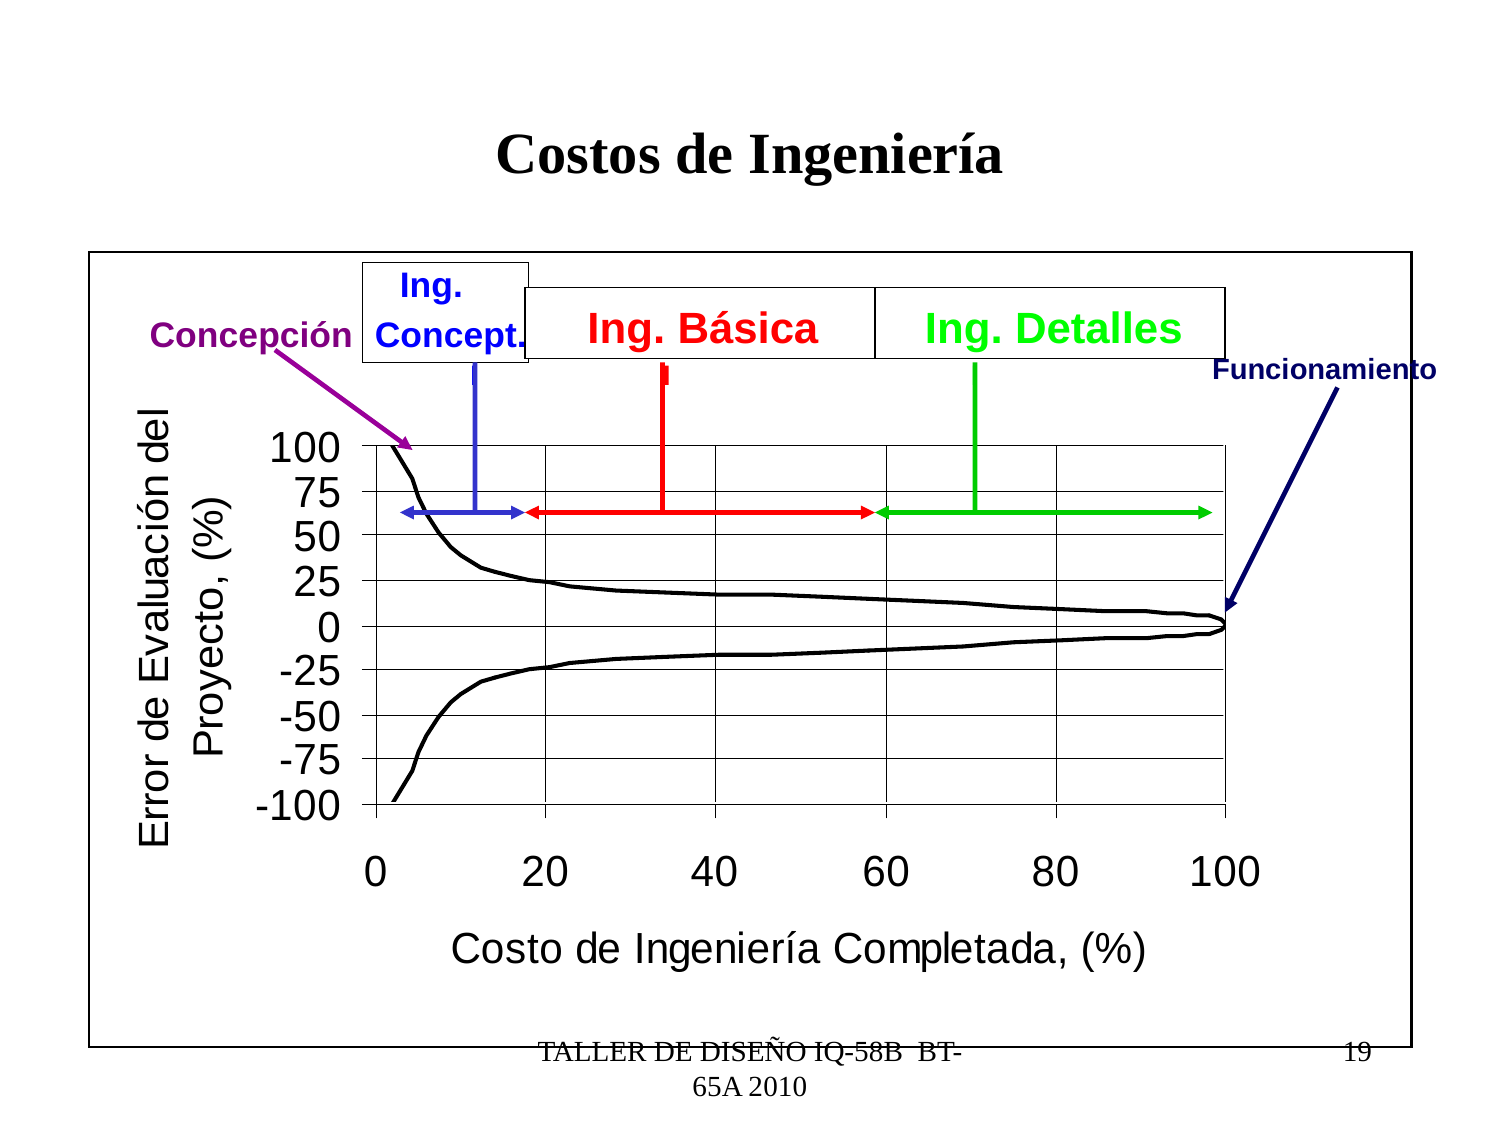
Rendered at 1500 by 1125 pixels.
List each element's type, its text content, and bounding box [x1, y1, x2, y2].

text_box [87, 251, 1437, 1048]
footer TALLER DE DISEÑO IQ-58B BT-65A 2010 [512, 1056, 988, 1101]
title Costos de Ingeniería [112, 99, 1388, 201]
slide_number 19 [1074, 1056, 1388, 1101]
